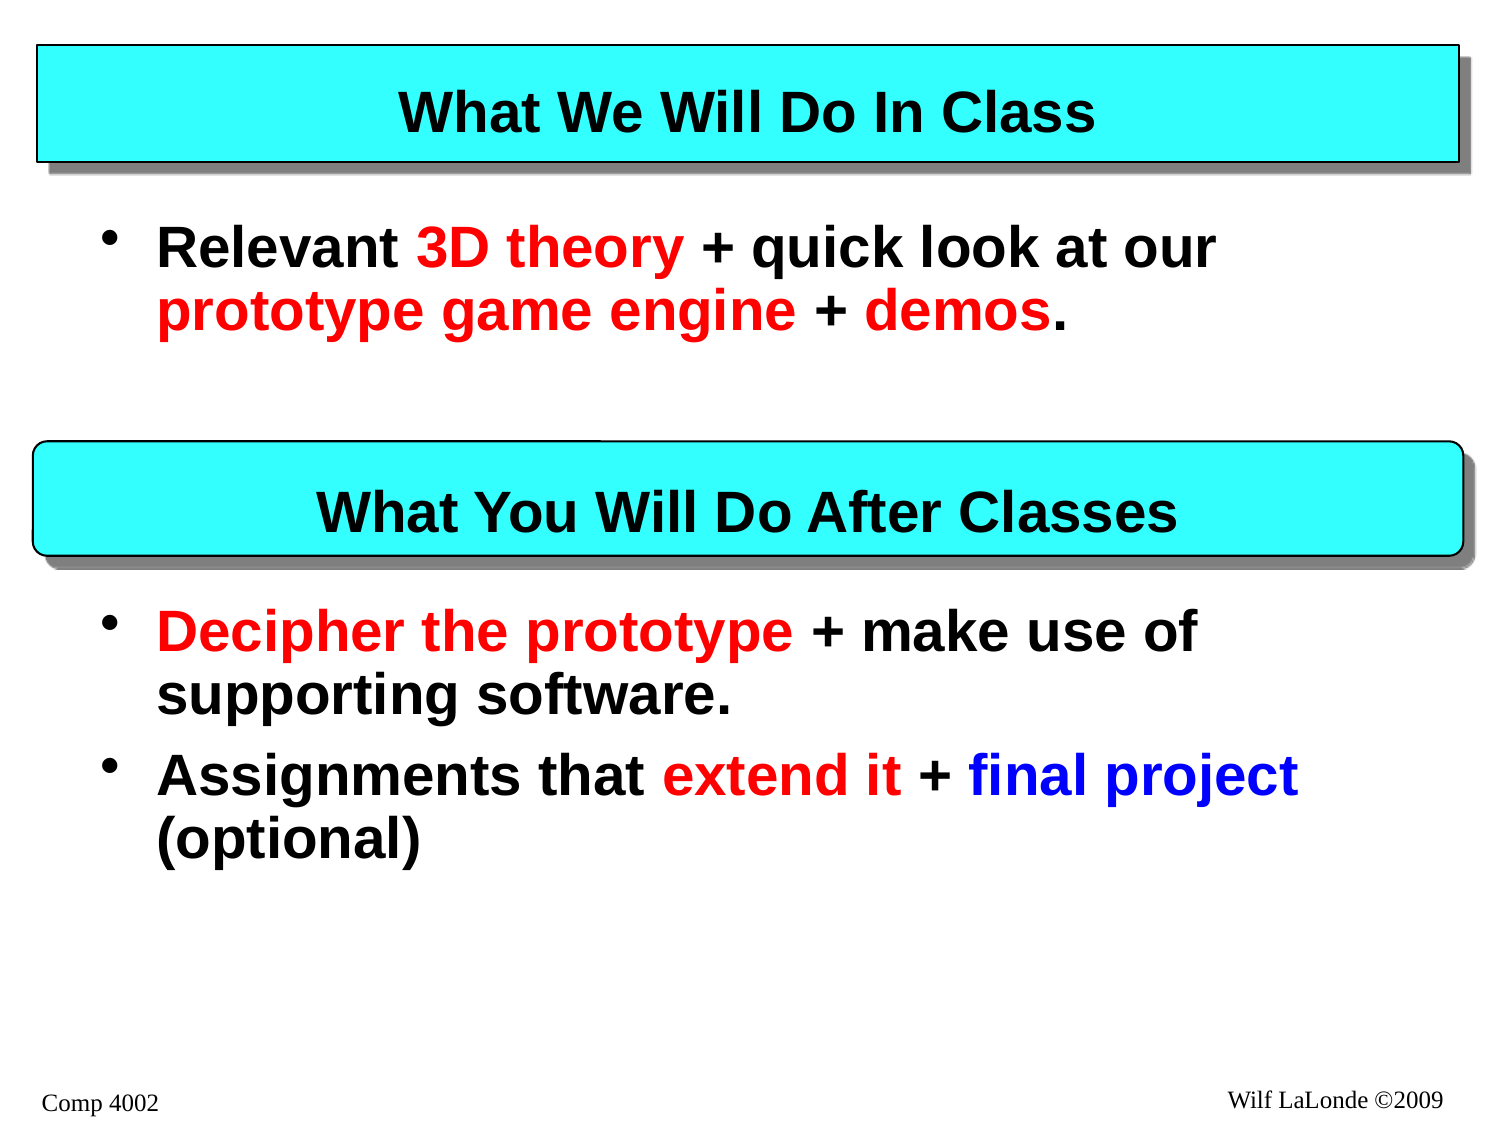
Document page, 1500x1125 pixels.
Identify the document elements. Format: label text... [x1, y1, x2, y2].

title What We Will Do In Class [36, 44, 1460, 163]
list Relevant 3D theory + quick look at our prototype game engine + demos. Decipher the prototype + make use of supporting software. Assignments that extend it + final project (optional) [84, 209, 1426, 441]
text_box What You Will Do After Classes [32, 441, 1464, 556]
list Relevant 3D theory + quick look at our prototype game engine + demos. Decipher the prototype + make use of supporting software. Assignments that extend it + final project (optional) [84, 569, 1426, 904]
